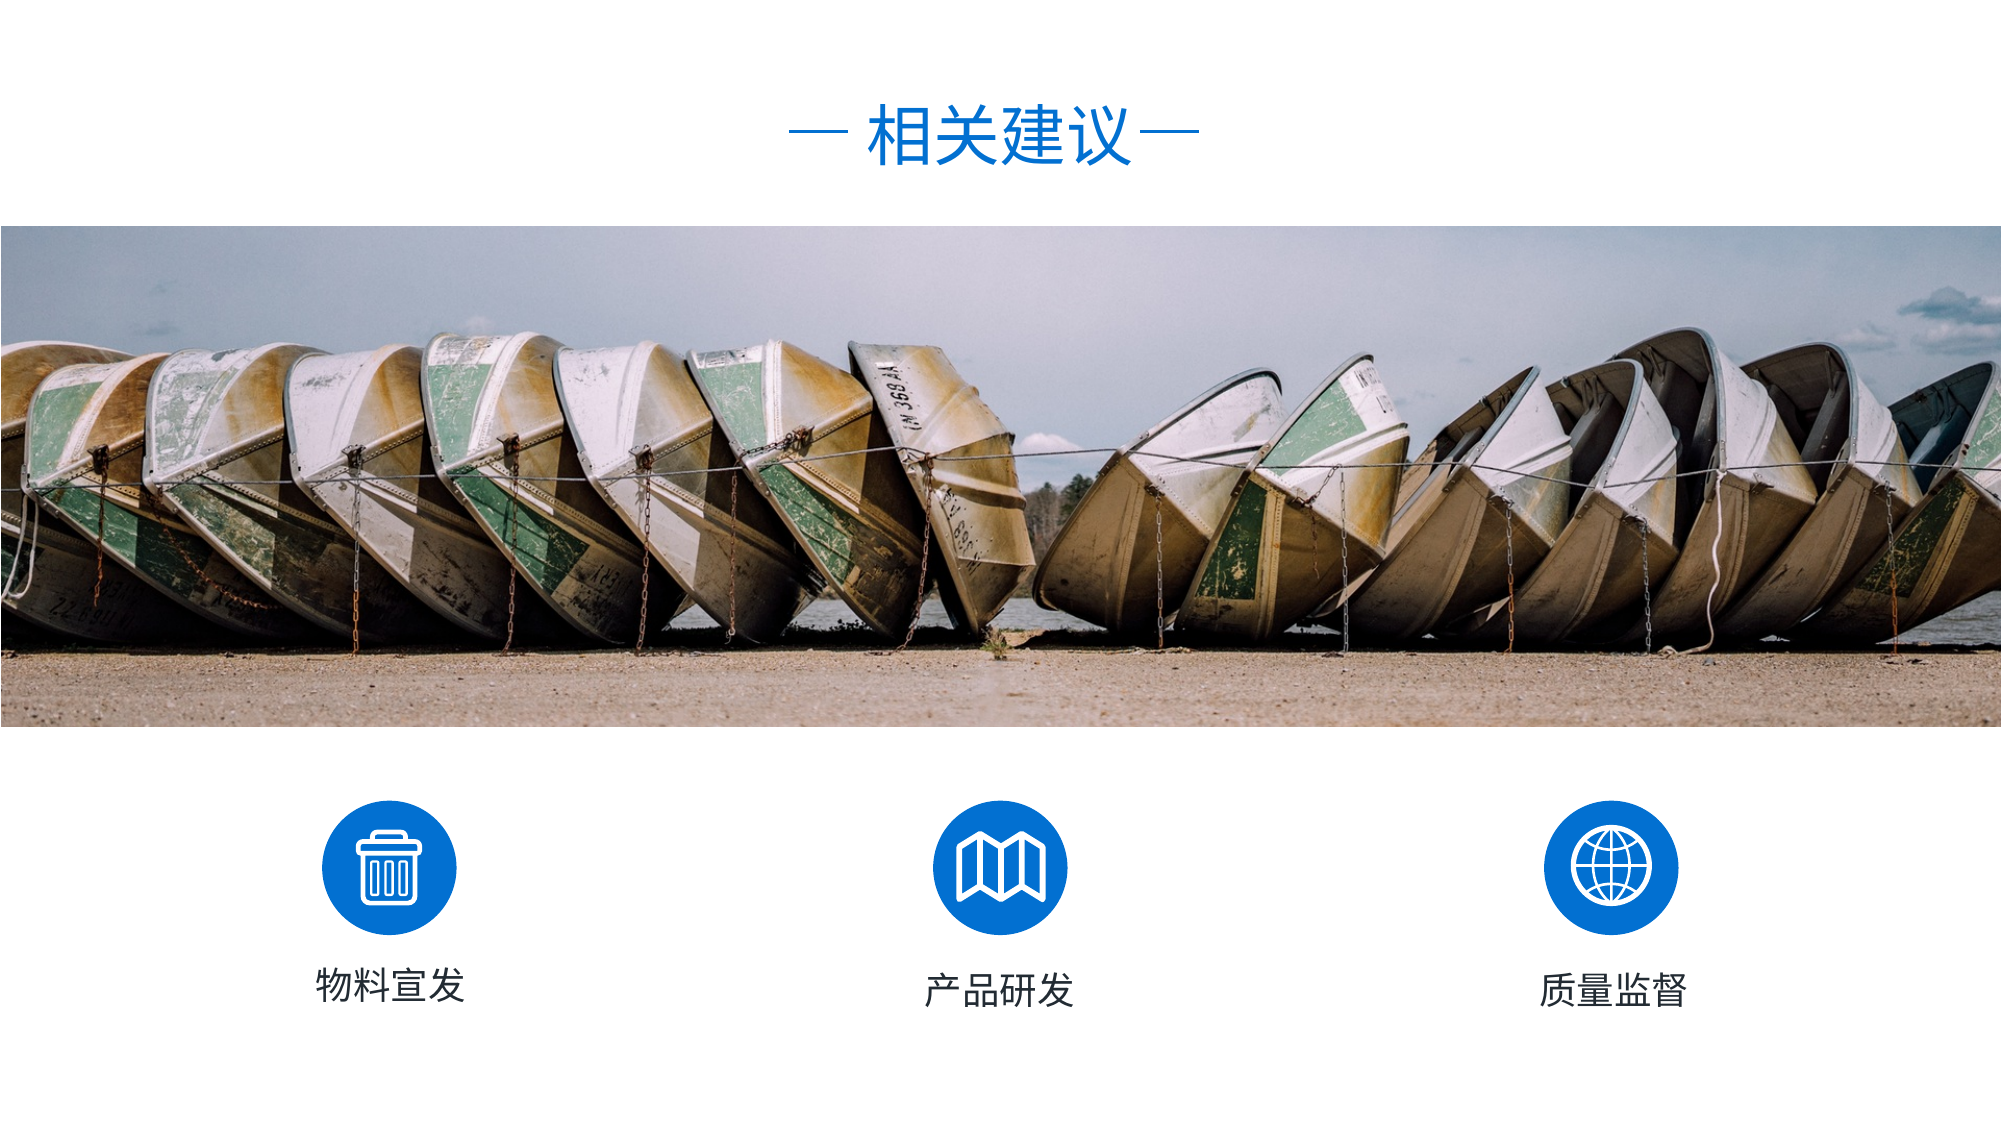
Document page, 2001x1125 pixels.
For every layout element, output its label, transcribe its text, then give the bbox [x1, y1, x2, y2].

text_box 质量监督 [1518, 950, 1710, 1020]
text_box [1570, 824, 1652, 907]
text_box 物料宣发 [299, 945, 482, 1015]
text_box [933, 800, 1068, 936]
text_box 产品研发 [908, 950, 1092, 1020]
text_box 相关建议 [830, 70, 1170, 182]
text_box [956, 831, 1046, 903]
text_box [1544, 800, 1679, 936]
text_box [322, 800, 457, 936]
picture [0, 226, 2001, 727]
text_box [355, 829, 423, 906]
